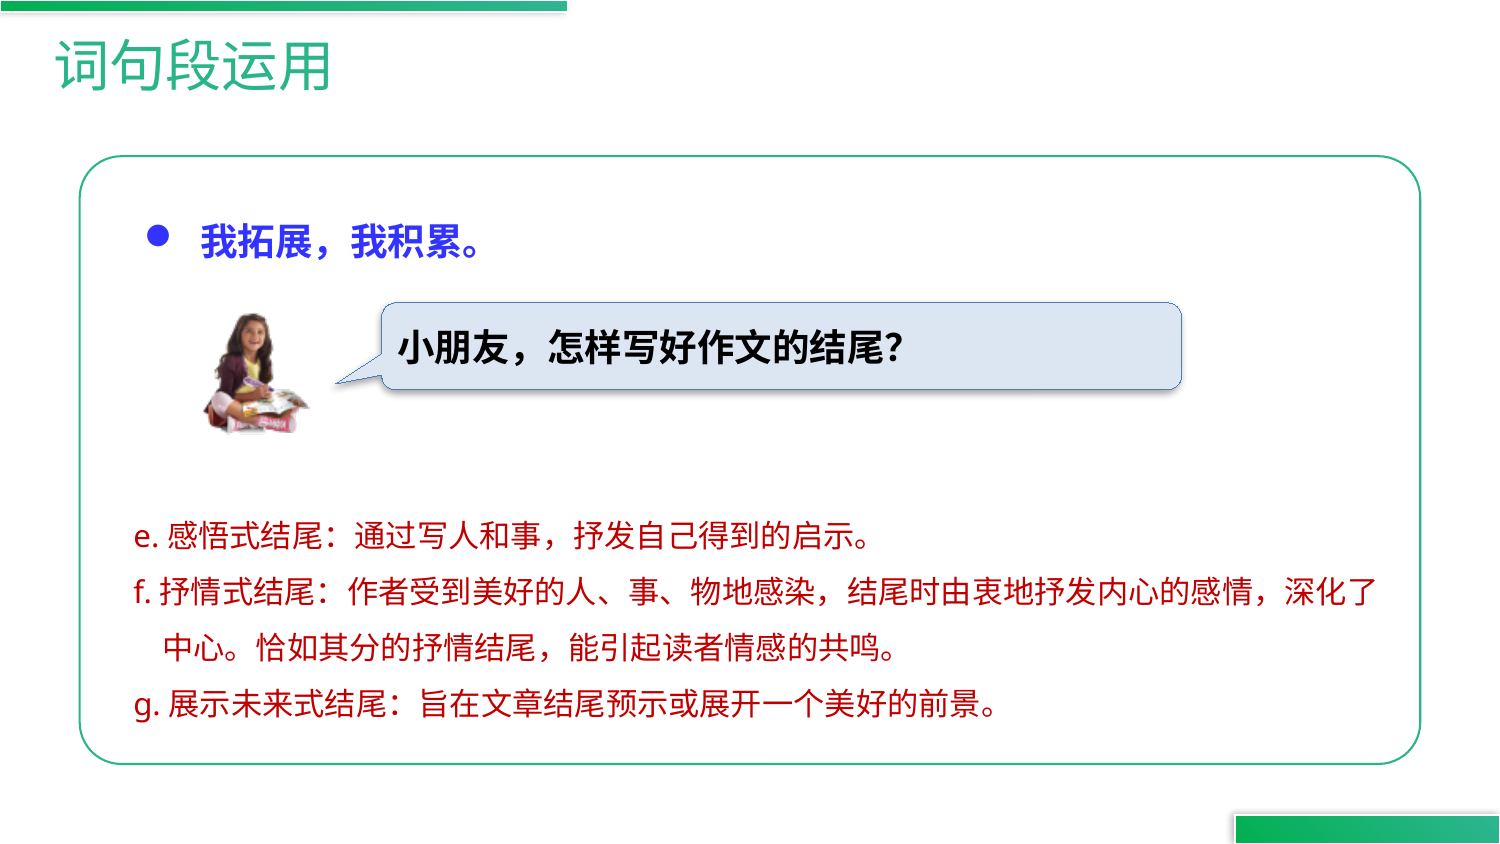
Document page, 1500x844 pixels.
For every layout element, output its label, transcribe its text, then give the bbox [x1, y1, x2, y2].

text_box 我拓展，我积累。 [132, 190, 512, 269]
text_box e.感悟式结尾：通过写人和事，抒发自己得到的启示。 f.抒情式结尾：作者受到美好的人、事、物地感染，结尾时由衷地抒发内心的感情，深化了中心。恰如其分的抒情结尾，能引起读者情感的共鸣。 g.展示未来式结尾：旨在文章结尾预示或展开一个美好的前景。 [122, 491, 1409, 751]
picture [185, 295, 327, 452]
list 词句段运用 [41, 32, 382, 94]
text_box 小朋友，怎样写好作文的结尾？ [335, 302, 1182, 390]
